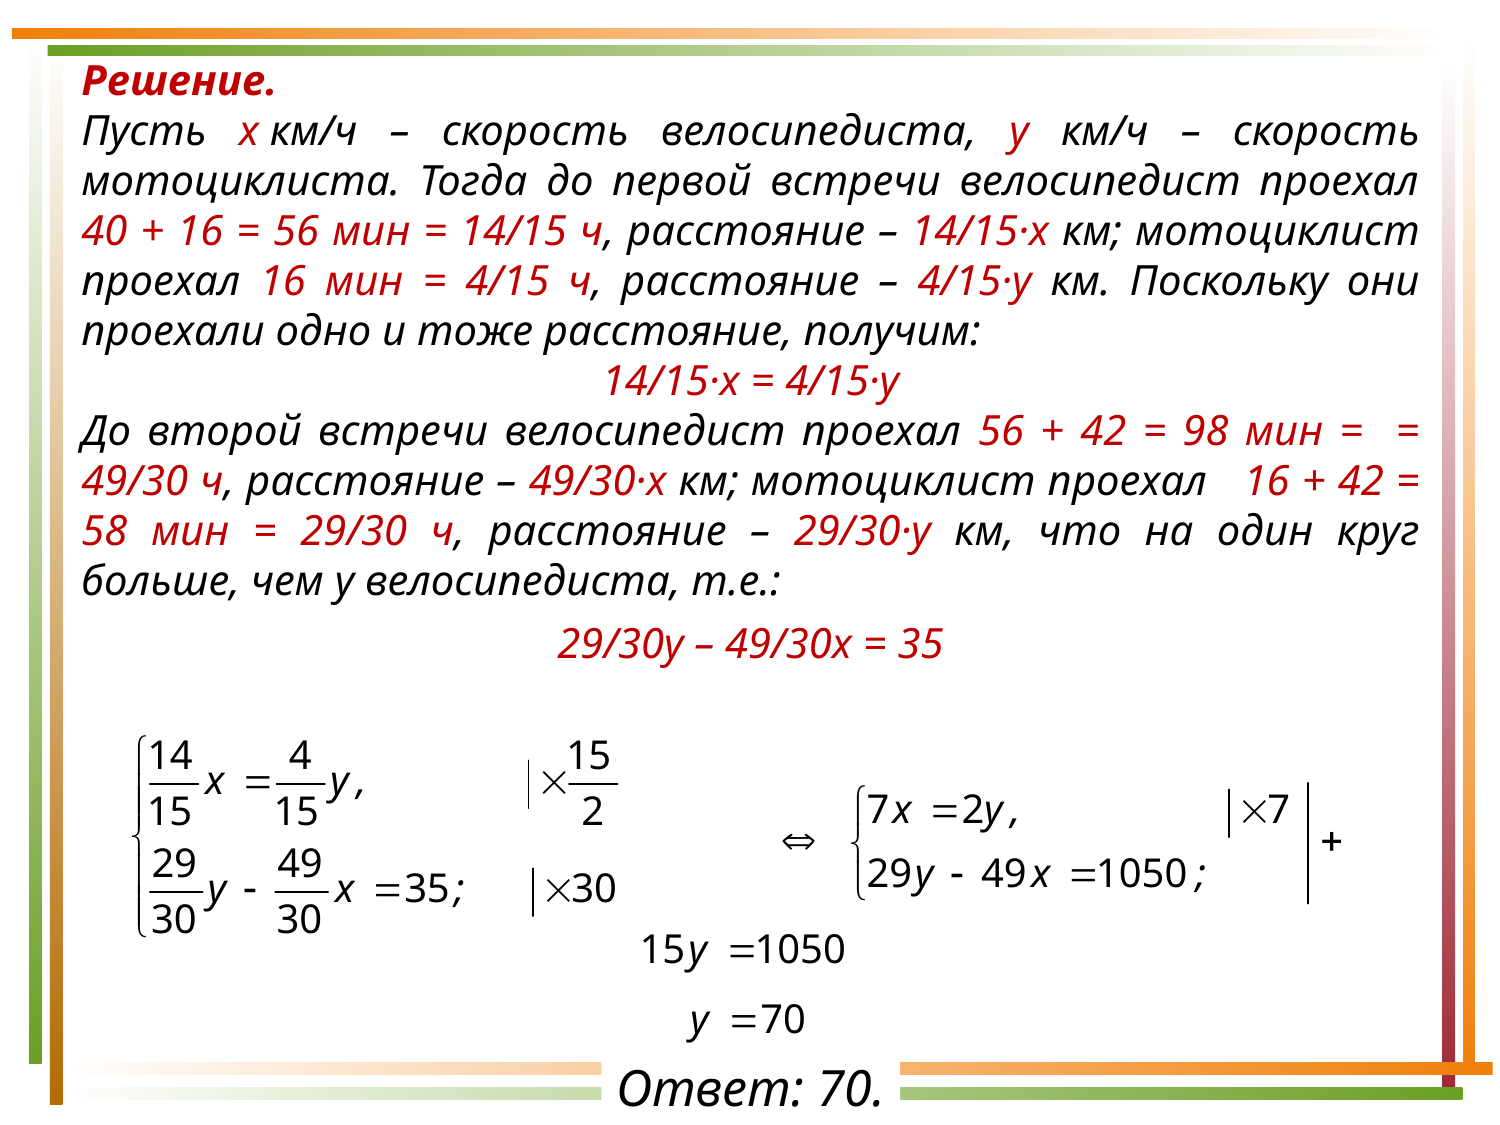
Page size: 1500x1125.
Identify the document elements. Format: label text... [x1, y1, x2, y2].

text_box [685, 996, 816, 1051]
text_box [773, 773, 1351, 914]
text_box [638, 927, 863, 981]
text_box Ответ: 70. [601, 1049, 901, 1124]
text_box [574, 1062, 578, 1075]
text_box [122, 726, 627, 947]
text_box Решение. Пусть х км/ч – скорость велосипедиста, у км/ч – скорость мотоциклиста. Тогда до первой встречи велосипедист проехал 40 + 16 = 56 мин = 14/15 ч, расстояние – 14/15·х км; мотоциклист проехал 16 мин = 4/15 ч, расстояние – 4/15·у км. Поскольку они проехали одно и тоже расстояние, получим: 14/15·х = 4/15·у До второй встречи велосипедист проехал 56 + 42 = 98 мин = = 49/30 ч, расстояние – 49/30·х км; мотоциклист проехал 16 + 42 = 58 мин = 29/30 ч, расстояние – 29/30·у км, что на один круг больше, чем у велосипедиста, т.е.: 29/30у – 49/30х = 35 [66, 46, 1435, 674]
